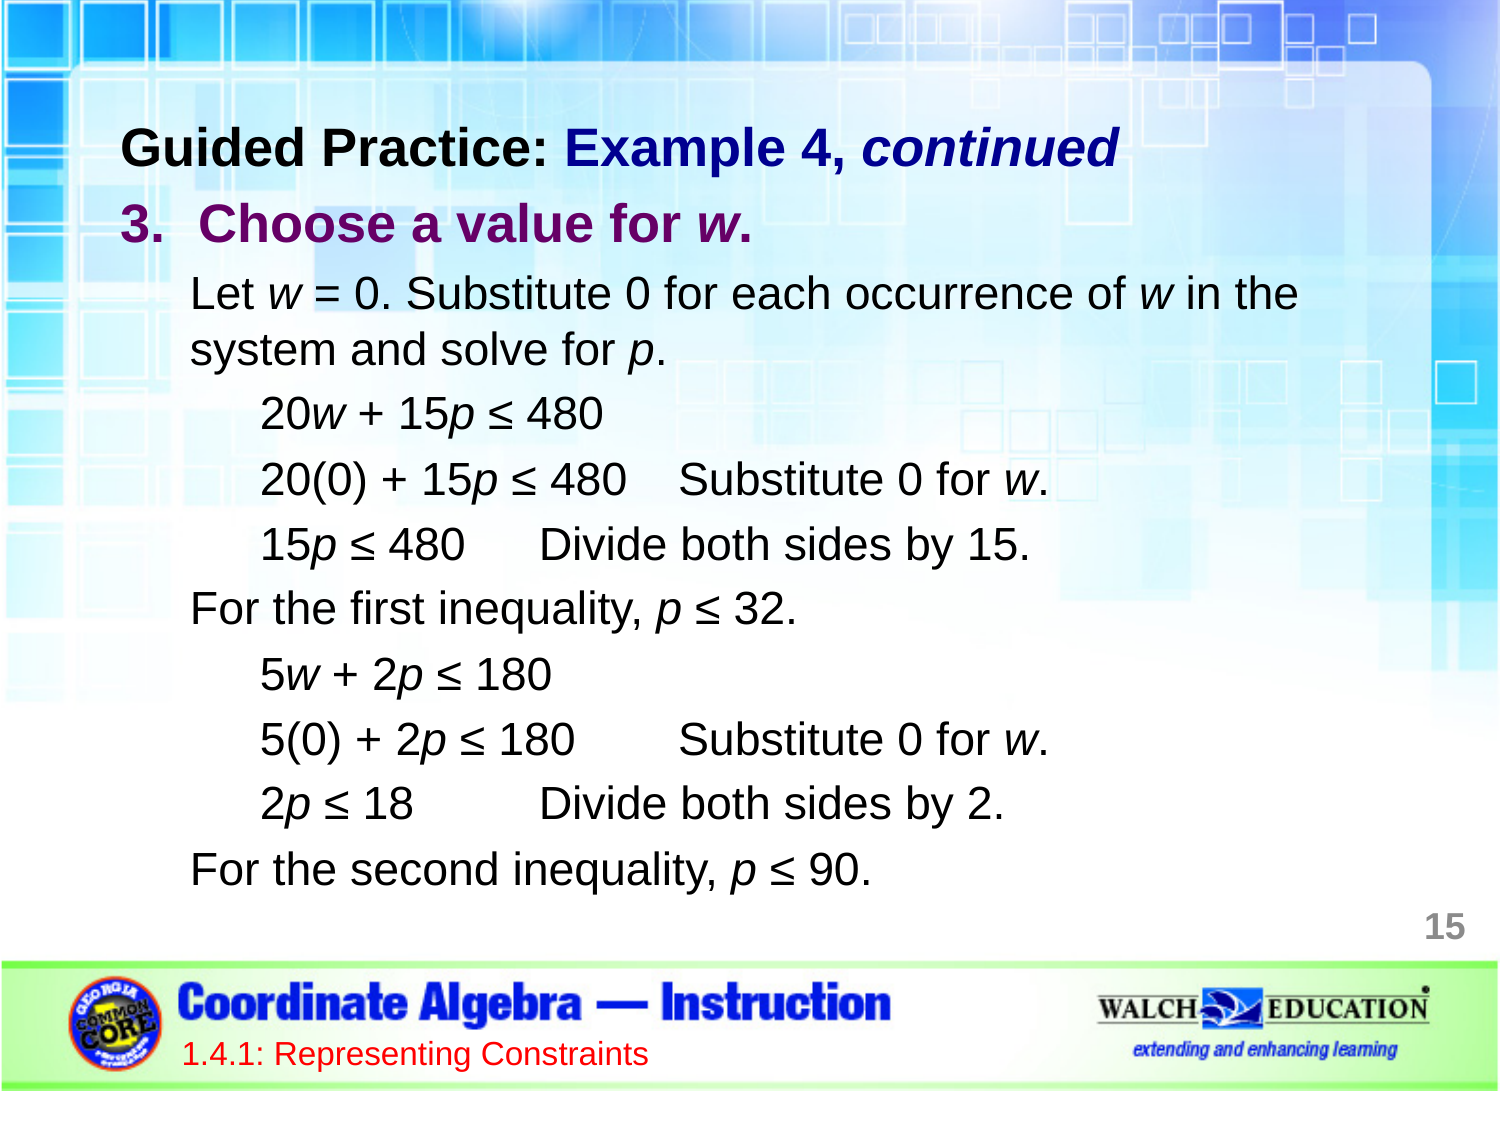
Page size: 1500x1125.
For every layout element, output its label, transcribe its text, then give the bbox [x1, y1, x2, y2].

picture [1, 0, 1500, 1091]
slide_number 15 [1361, 901, 1481, 949]
subtitle Guided Practice: Example 4, continued Choose a value for w. Let w = 0. Substitute 0 for each occurrence of w in the system and solve for p. 20w + 15p ≤ 480 20(0) + 15p ≤ 480 Substitute 0 for w. 15p ≤ 480 Divide both sides by 15. For the first inequality, p ≤ 32. 5w + 2p ≤ 180 5(0) + 2p ≤ 180 Substitute 0 for w. 2p ≤ 18 Divide both sides by 2. For the second inequality, p ≤ 90. [105, 105, 1394, 949]
list 1.4.1: Representing Constraints [166, 1024, 1074, 1069]
